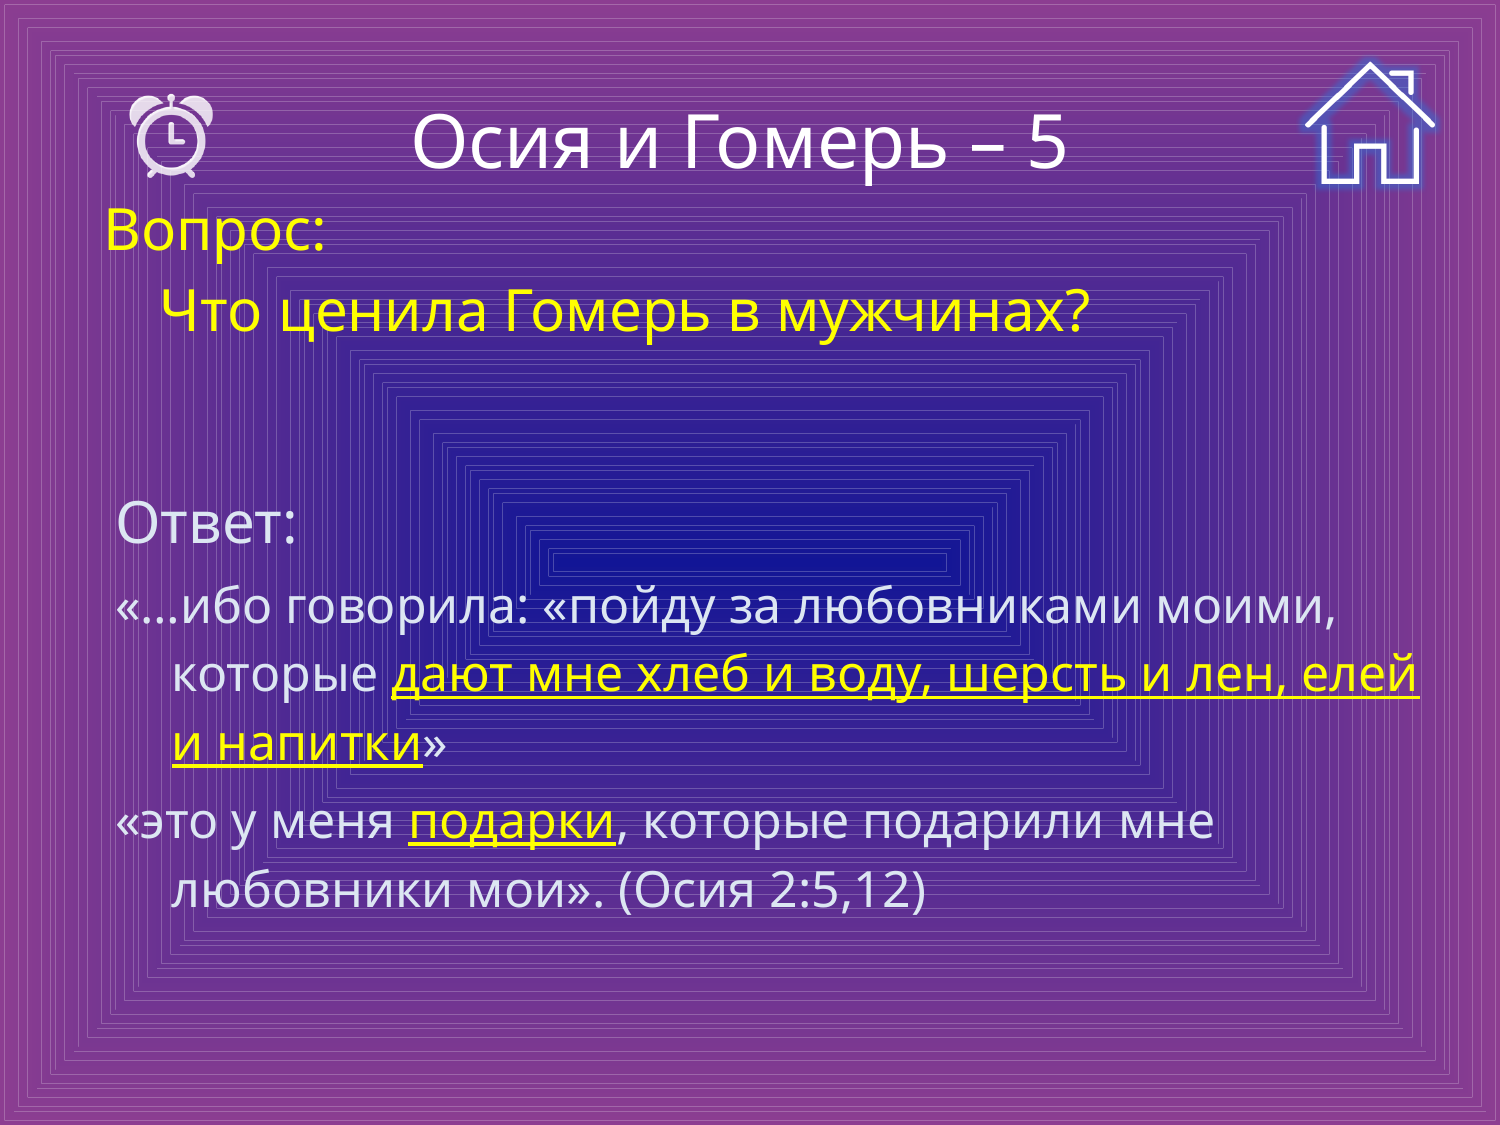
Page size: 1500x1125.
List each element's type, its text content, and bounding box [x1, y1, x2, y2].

picture [123, 89, 219, 185]
list Ответ: «…ибо говорила: «пойду за любовниками моими, которые дают мне хлеб и воду, шерсть и лен, елей и напитки» «это у меня подарки, которые подарили мне любовники мои». (Осия 2:5,12) [100, 468, 1437, 976]
list Вопрос: Что ценила Гомерь в мужчинах? [88, 184, 1437, 433]
picture [1304, 54, 1435, 184]
title Осия и Гомерь – 5 [75, 45, 1425, 233]
